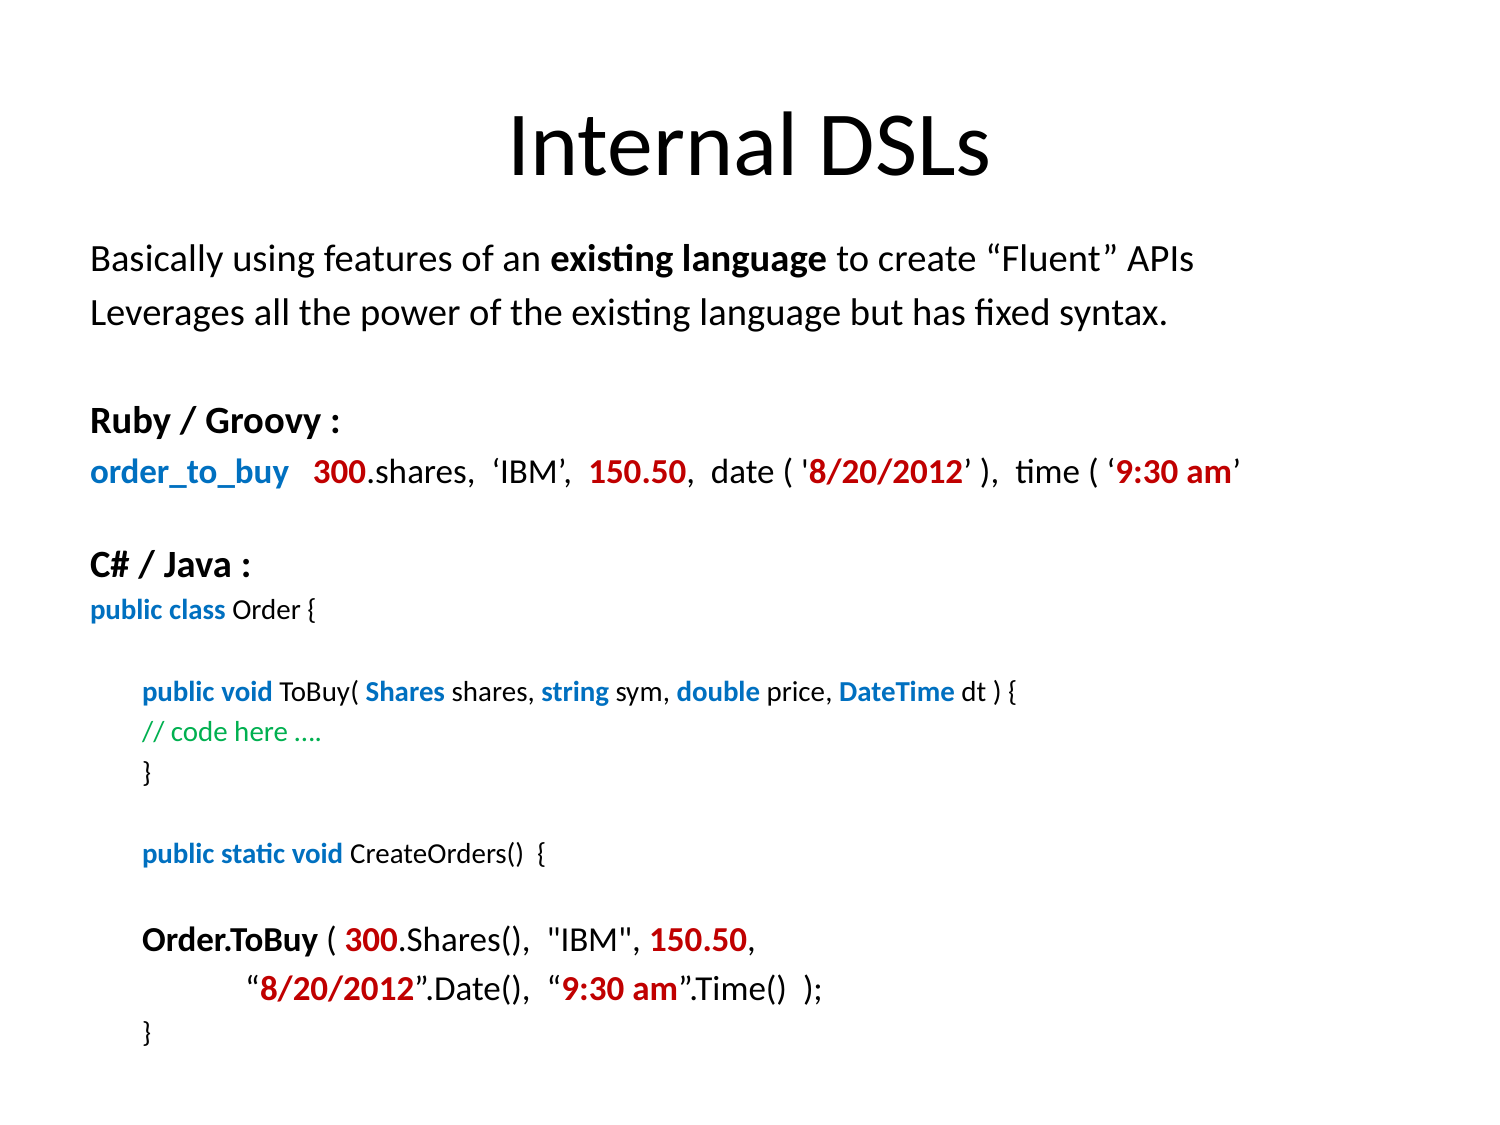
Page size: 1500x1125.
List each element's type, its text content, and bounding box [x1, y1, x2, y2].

list Basically using features of an existing language to create “Fluent” APIs Leverages all the power of the existing language but has fixed syntax. Ruby / Groovy : order_to_buy 300.shares, ‘IBM’, 150.50, date ( '8/20/2012’ ), time ( ‘9:30 am’ C# / Java : public class Order { public void ToBuy( Shares shares, string sym, double price, DateTime dt ) { // code here …. } public static void CreateOrders() { Order.ToBuy ( 300.Shares(), "IBM", 150.50, “8/20/2012”.Date(), “9:30 am”.Time() ); } [75, 224, 1425, 1063]
title Internal DSLs [75, 45, 1425, 224]
